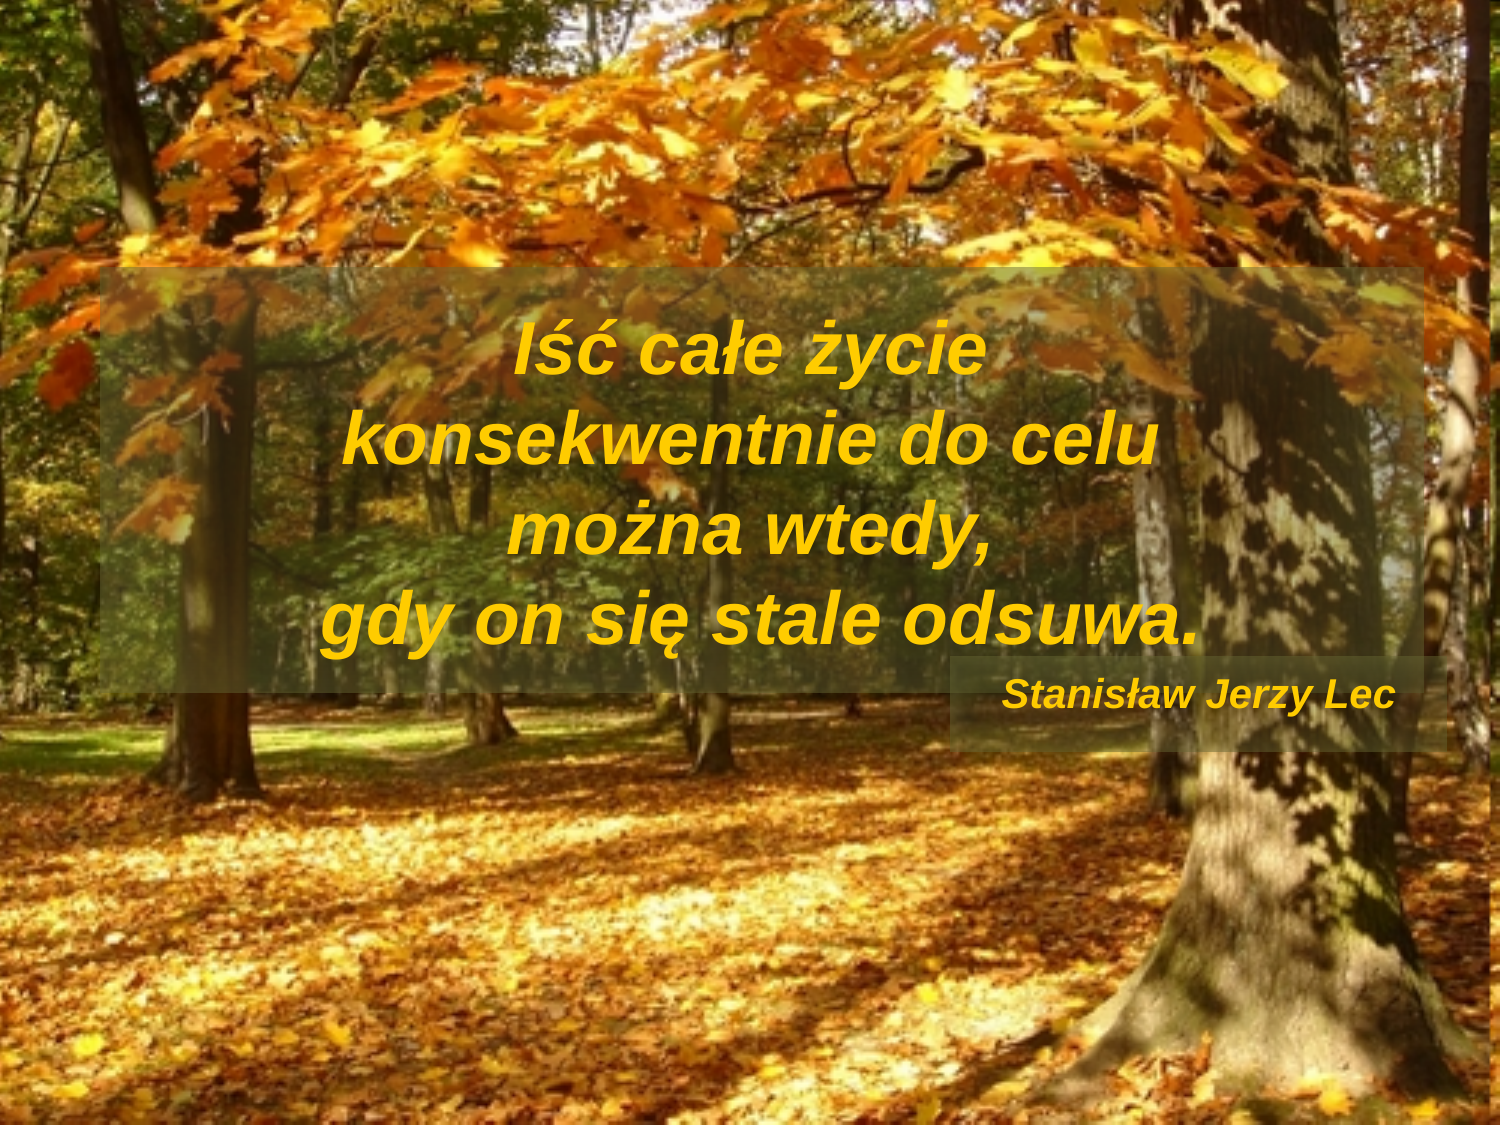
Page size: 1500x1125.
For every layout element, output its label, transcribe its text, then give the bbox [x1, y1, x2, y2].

picture [0, 0, 1500, 1125]
title Iść całe życie konsekwentnie do celu można wtedy, gdy on się stale odsuwa. [100, 266, 1424, 693]
subtitle Stanisław Jerzy Lec [950, 656, 1448, 752]
